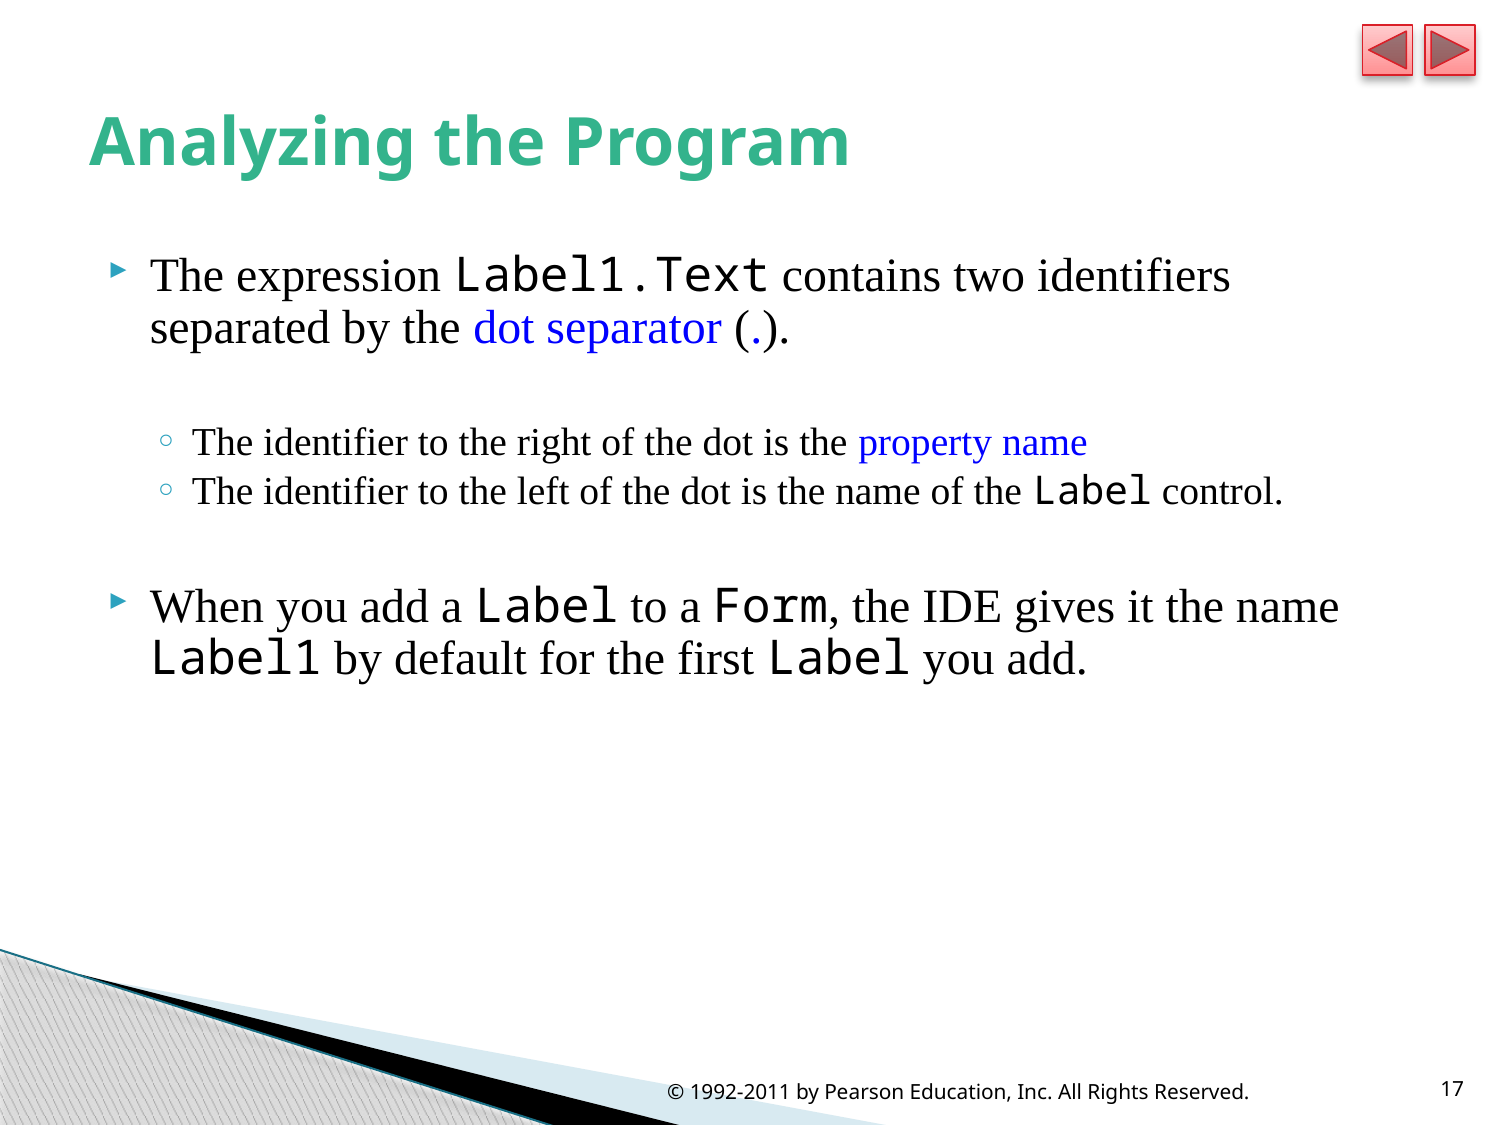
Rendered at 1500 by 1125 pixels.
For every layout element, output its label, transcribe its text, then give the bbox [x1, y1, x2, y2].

slide_number 17 [1418, 1051, 1479, 1112]
footer © 1992-2011 by Pearson Education, Inc. All Rights Reserved. [612, 1051, 1305, 1112]
list The expression Label1.Text contains two identifiers separated by the dot separator (.). The identifier to the right of the dot is the property name The identifier to the left of the dot is the name of the Label control. When you add a Label to a Form, the IDE gives it the name Label1 by default for the first Label you add. [74, 242, 1426, 986]
title Analyzing the Program [75, 45, 1425, 233]
